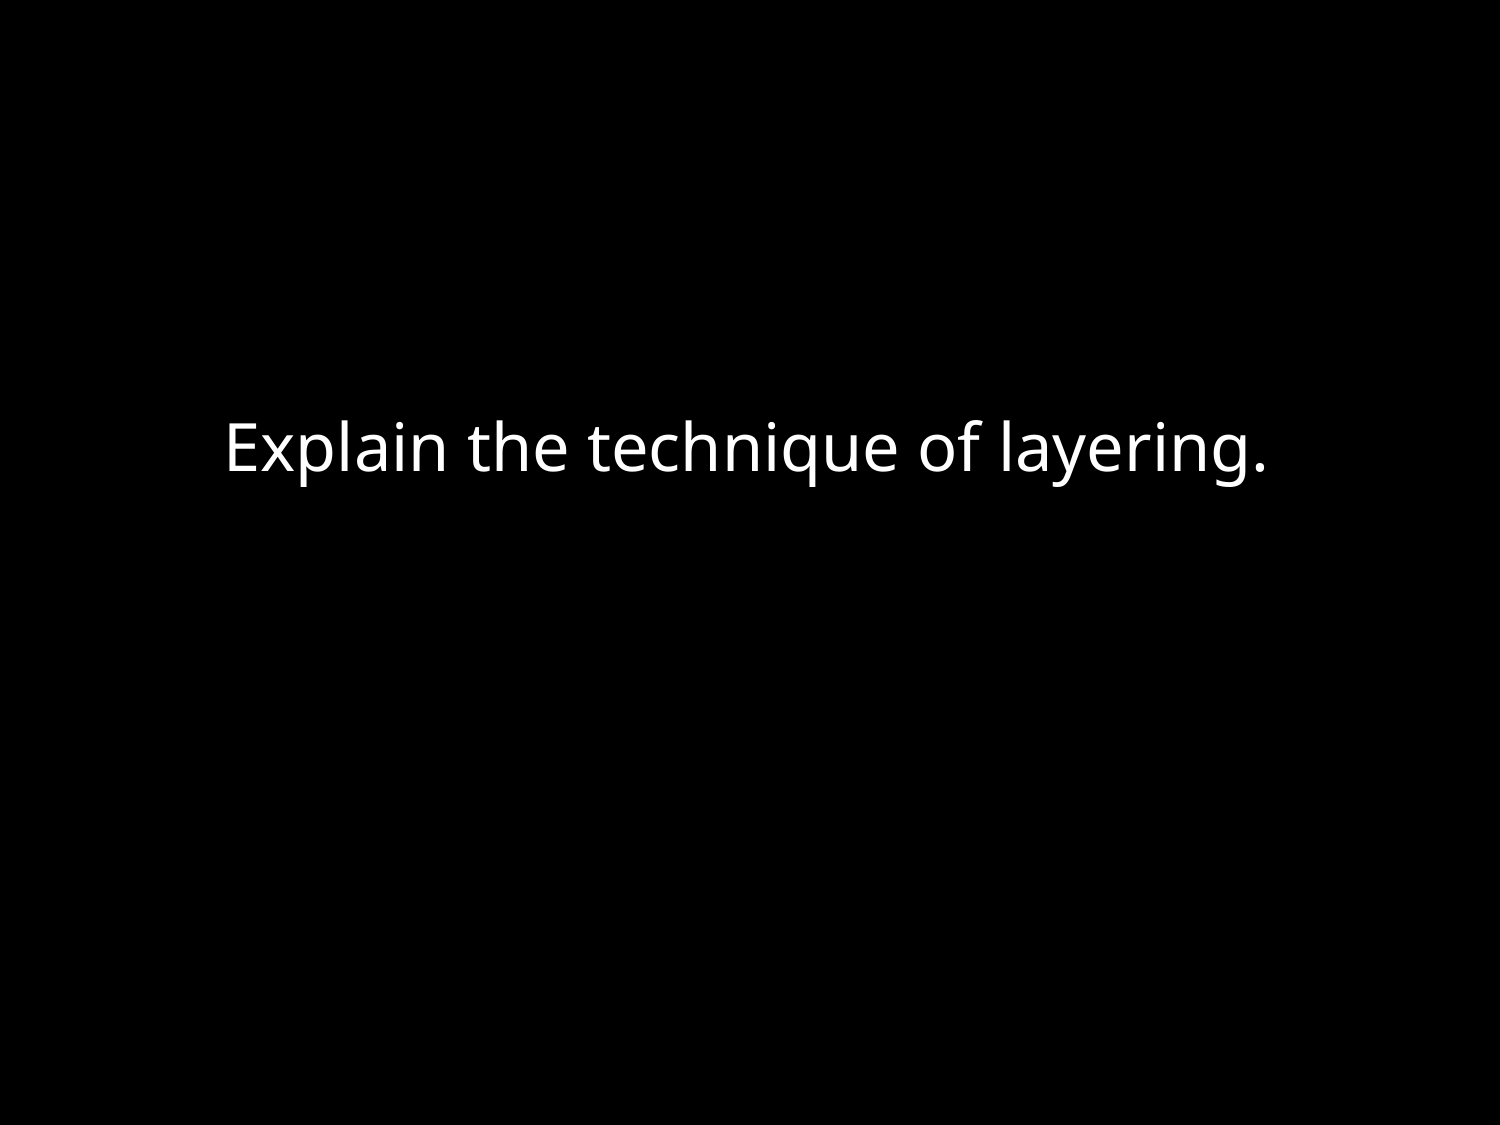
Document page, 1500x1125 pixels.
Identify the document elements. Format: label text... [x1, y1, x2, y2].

subtitle Explain the technique of layering. [60, 396, 1435, 685]
